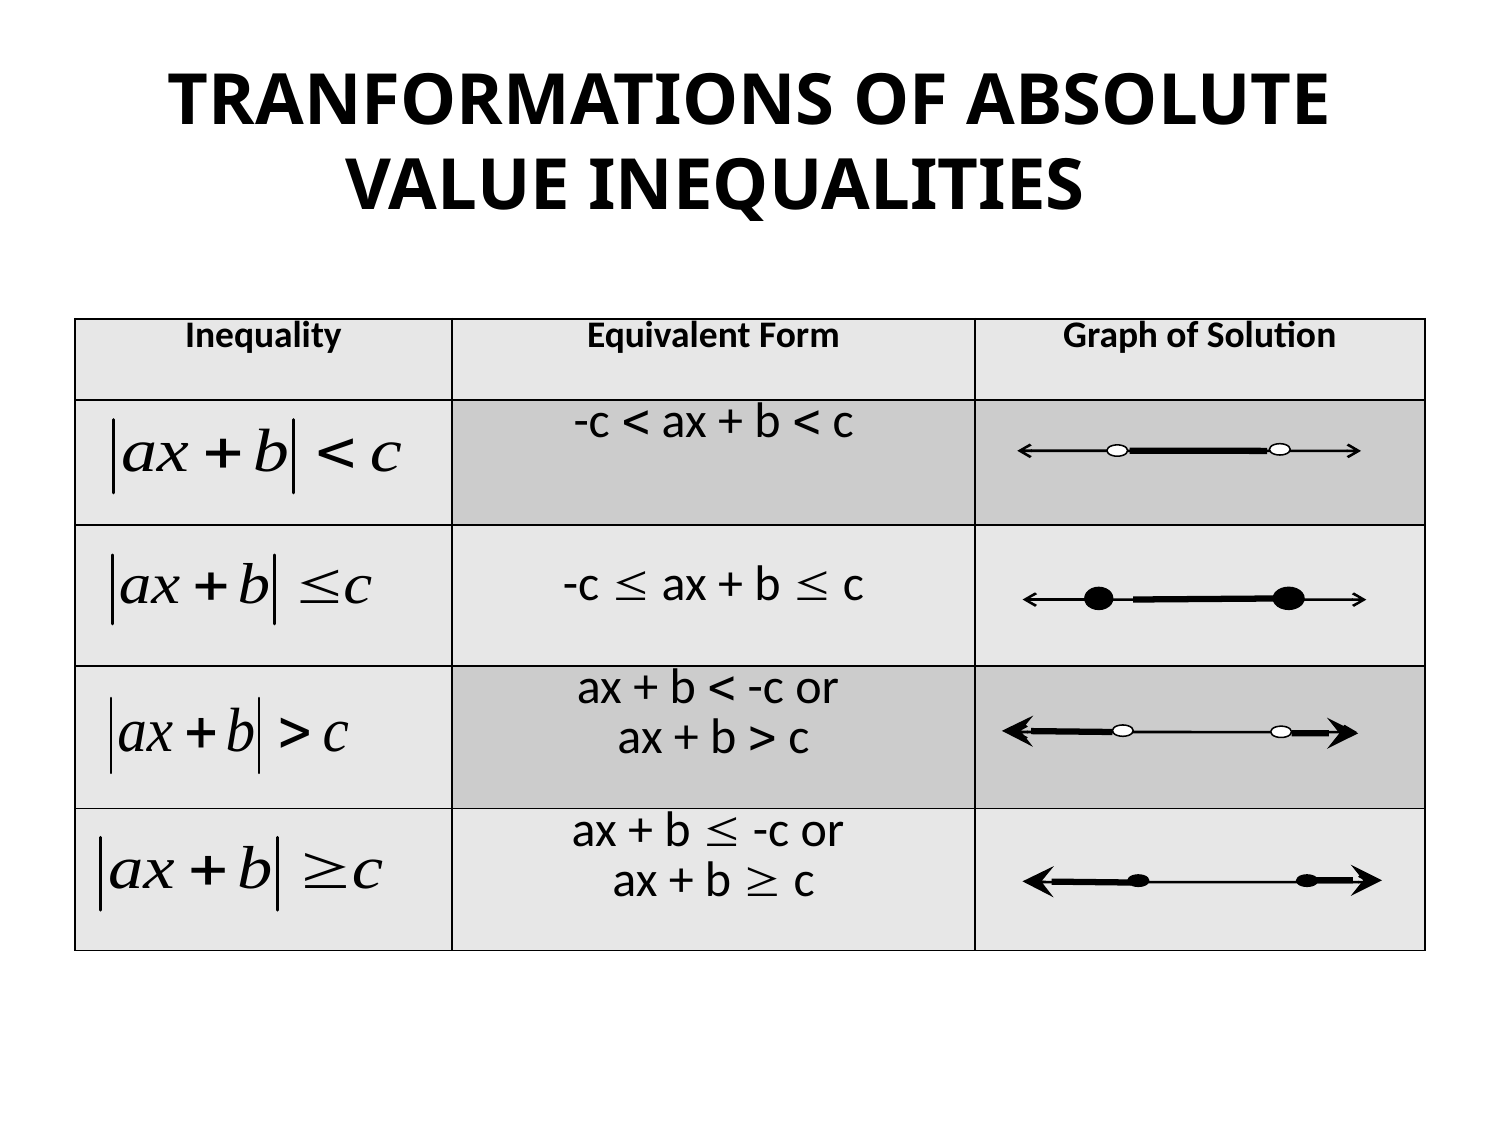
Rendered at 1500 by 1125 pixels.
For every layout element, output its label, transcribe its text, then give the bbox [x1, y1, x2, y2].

table_cell ax + b  -c or ax + b  c [453, 667, 974, 808]
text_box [1017, 443, 1362, 457]
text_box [1022, 587, 1367, 610]
table_header Graph of Solution [976, 320, 1424, 399]
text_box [87, 822, 394, 925]
table_cell [976, 667, 1424, 808]
table_header Equivalent Form [453, 320, 974, 399]
table_cell [76, 667, 451, 808]
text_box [1001, 724, 1359, 738]
table_cell -c  ax + b  c [453, 401, 974, 524]
table_cell -c  ax + b  c [453, 526, 974, 665]
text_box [99, 541, 382, 638]
table_cell [976, 526, 1424, 665]
table_cell ax + b  -c or ax + b  c [453, 809, 974, 950]
table_cell [76, 401, 451, 524]
table_cell [976, 809, 1424, 950]
table_cell [976, 401, 1424, 524]
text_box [99, 682, 362, 788]
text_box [1022, 874, 1383, 887]
table_header Inequality [76, 320, 451, 399]
table_cell [76, 809, 451, 950]
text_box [99, 405, 413, 508]
table_cell [76, 526, 451, 665]
title TRANFORMATIONS OF ABSOLUTE VALUE INEQUALITIES [75, 45, 1425, 233]
